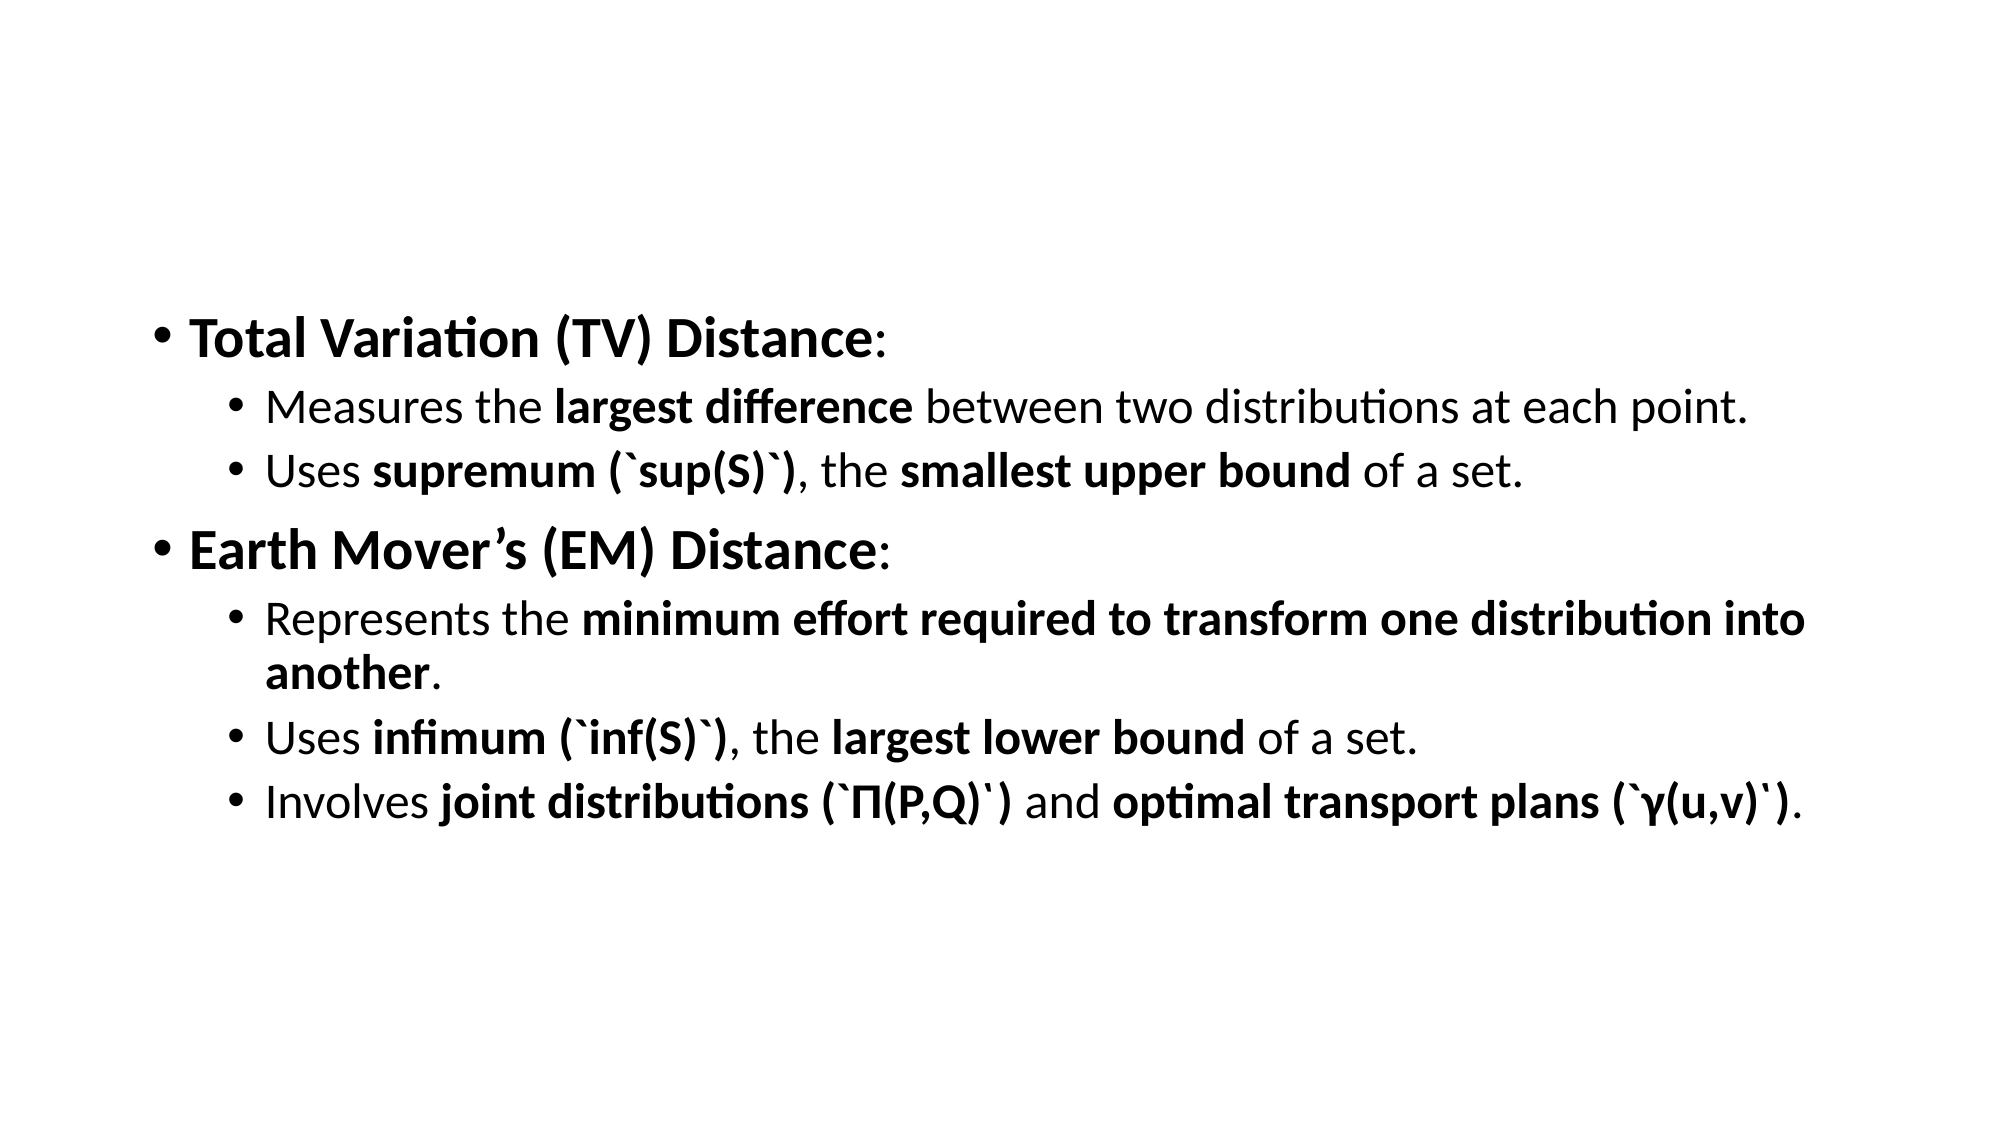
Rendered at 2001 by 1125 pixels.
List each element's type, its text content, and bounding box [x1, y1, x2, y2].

list Total Variation (TV) Distance: Measures the largest difference between two distributions at each point. Uses supremum (`sup(S)`), the smallest upper bound of a set. Earth Mover’s (EM) Distance: Represents the minimum effort required to transform one distribution into another. Uses infimum (`inf(S)`), the largest lower bound of a set. Involves joint distributions (`Π(P,Q)`) and optimal transport plans (`γ(u,v)`). [137, 299, 1863, 1014]
